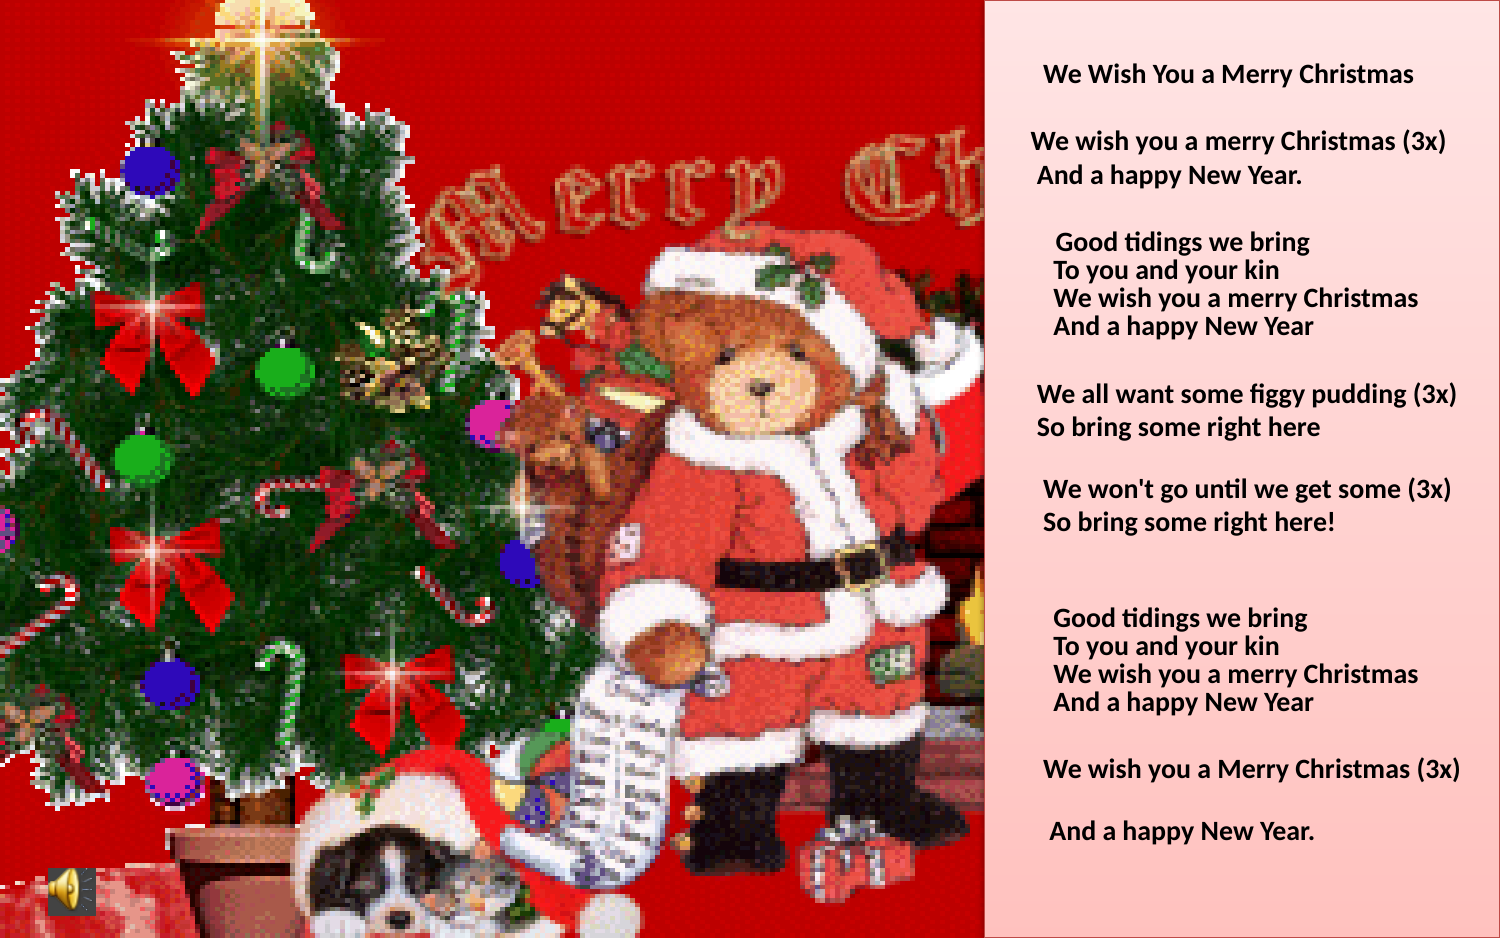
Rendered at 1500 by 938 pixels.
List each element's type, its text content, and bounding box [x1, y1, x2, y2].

picture [0, 0, 984, 938]
list We Wish You a Merry Christmas We wish you a merry Christmas (3x) And a happy New Year. Good tidings we bring To you and your kin We wish you a merry Christmas And a happy New Year We all want some figgy pudding (3x) So bring some right here We won't go until we get some (3x) So bring some right here! Good tidings we bring To you and your kin We wish you a merry Christmas And a happy New Year We wish you a Merry Christmas (3x) And a happy New Year. [984, 0, 1500, 938]
